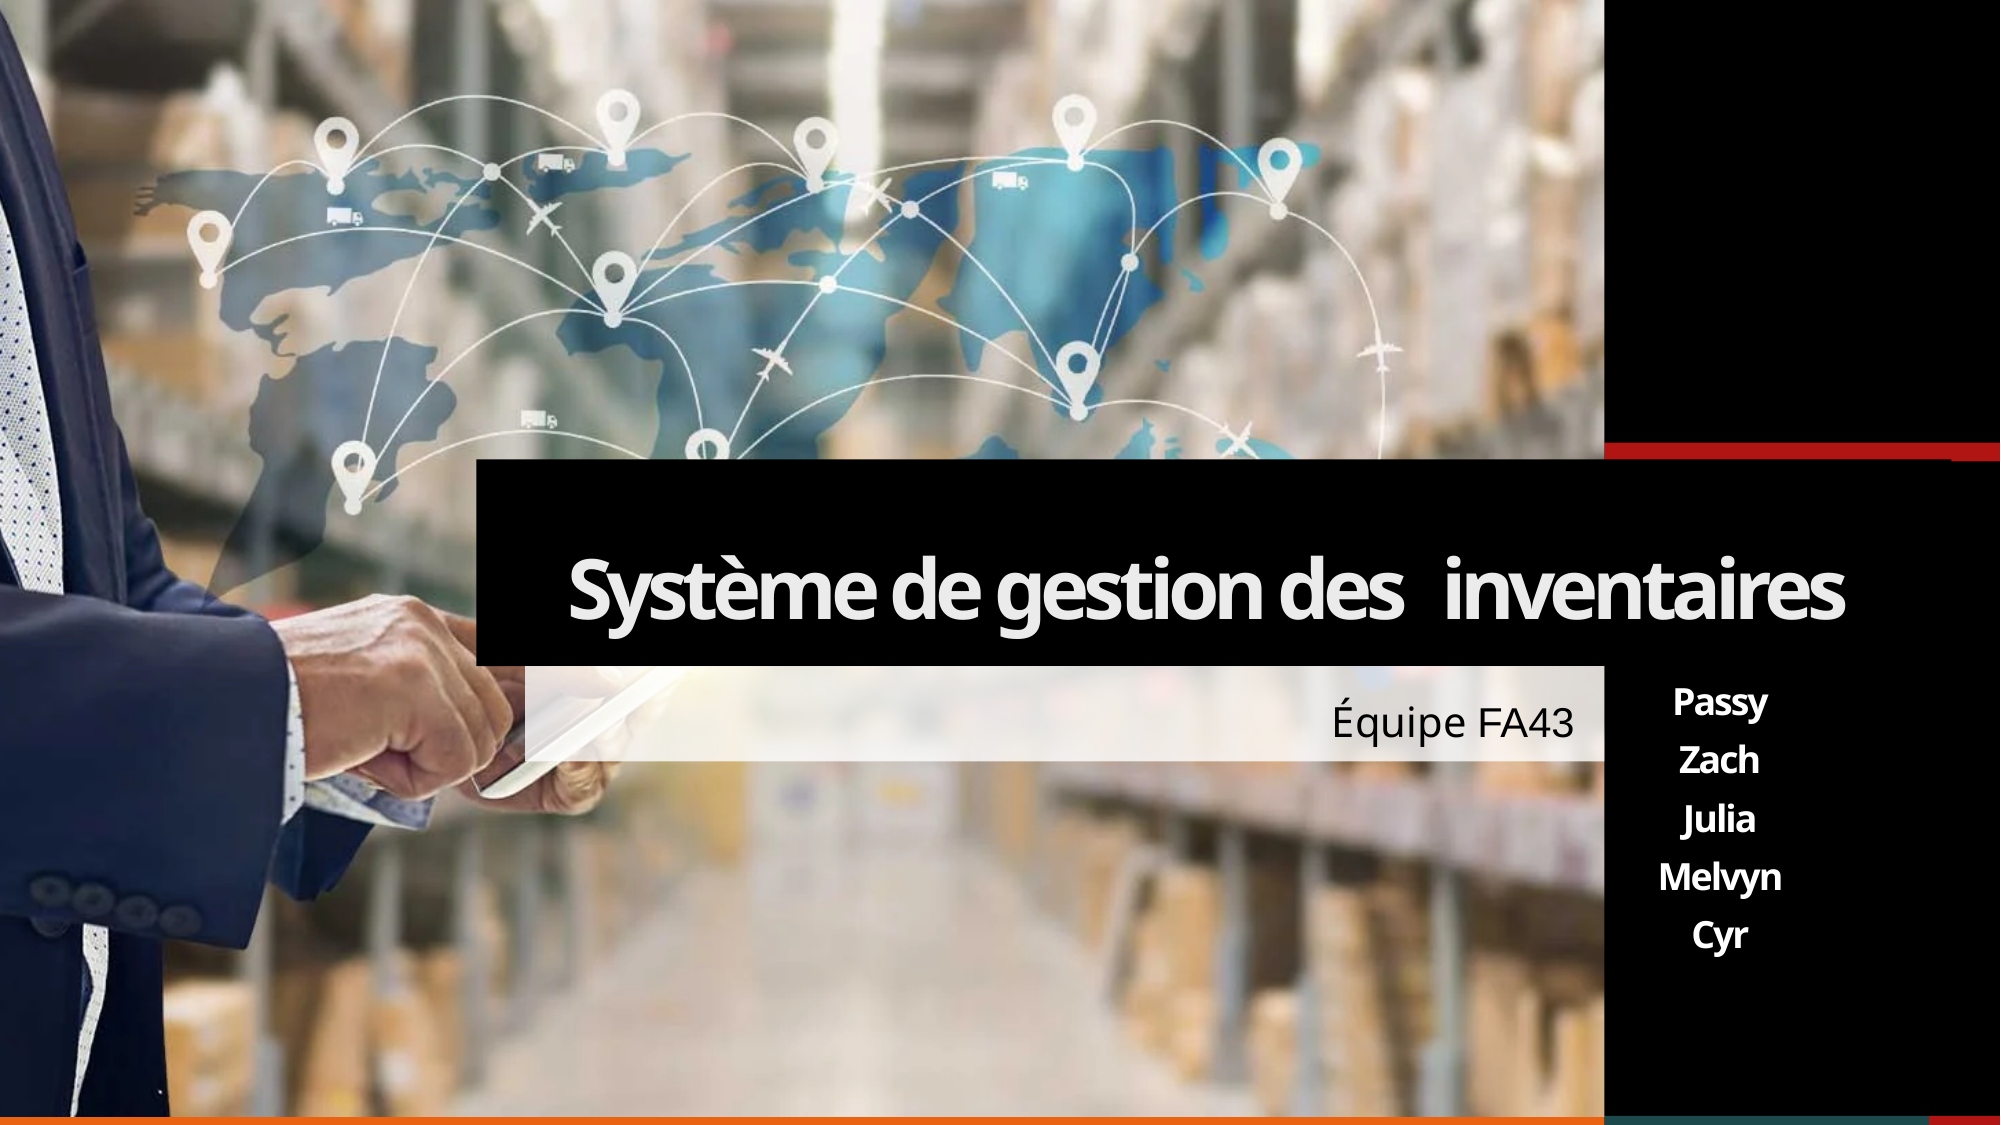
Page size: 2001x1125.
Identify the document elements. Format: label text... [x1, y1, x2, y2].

picture [0, 0, 1605, 1117]
title Système de gestion des inventaires [1610, 459, 1952, 667]
text_box Passy Zach Julia Melvyn Cyr [1610, 676, 1837, 957]
